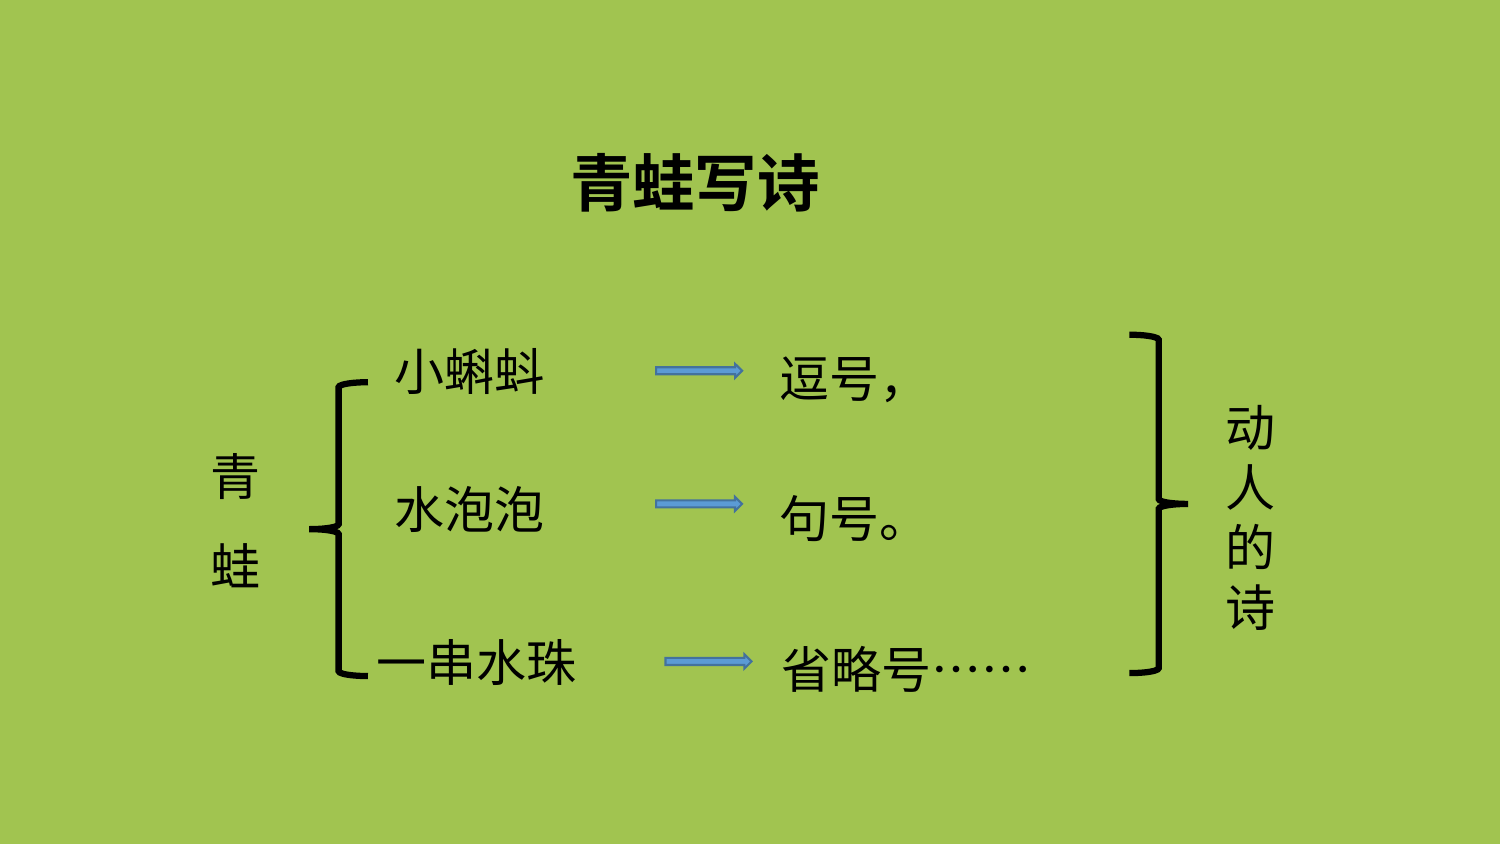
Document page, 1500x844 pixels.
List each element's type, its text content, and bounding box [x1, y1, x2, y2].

text_box 青蛙 [199, 410, 294, 602]
text_box 动人的诗 [1213, 391, 1309, 643]
text_box 句号。 [767, 451, 1127, 554]
text_box 水泡泡 [383, 472, 599, 544]
text_box [655, 494, 744, 514]
text_box 省略号…… [770, 603, 1130, 705]
text_box [309, 381, 368, 677]
text_box 逗号， [767, 311, 1127, 414]
text_box [664, 651, 753, 672]
text_box [655, 361, 744, 381]
text_box 小蝌蚪 [383, 334, 599, 406]
text_box 一串水珠 [365, 625, 647, 697]
text_box 青蛙写诗 [558, 138, 864, 225]
text_box [1129, 334, 1189, 674]
